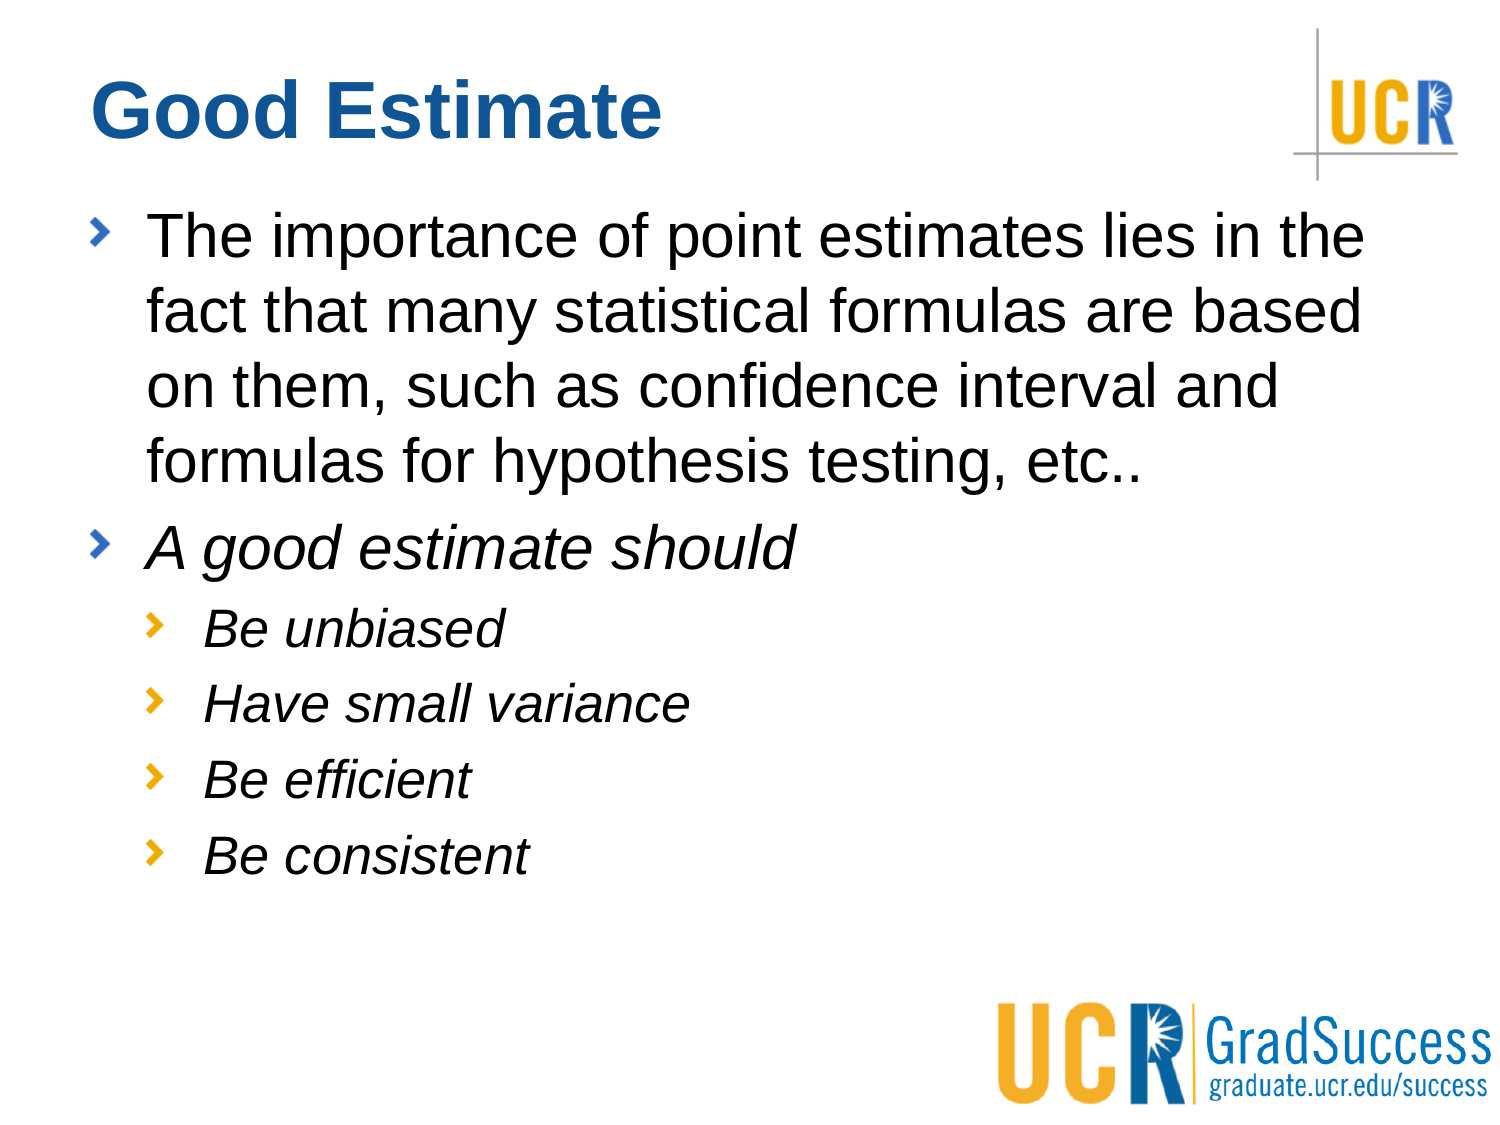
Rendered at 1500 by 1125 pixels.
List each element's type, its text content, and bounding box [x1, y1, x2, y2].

title Good Estimate [75, 37, 1300, 163]
picture [146, 763, 167, 791]
list The importance of point estimates lies in the fact that many statistical formulas are based on them, such as confidence interval and formulas for hypothesis testing, etc.. A good estimate should Be unbiased Have small variance Be efficient Be consistent [75, 187, 1425, 1025]
picture [90, 529, 114, 560]
picture [146, 687, 167, 715]
picture [146, 612, 167, 639]
picture [90, 217, 114, 248]
picture [1282, 0, 1500, 196]
picture [146, 839, 167, 867]
